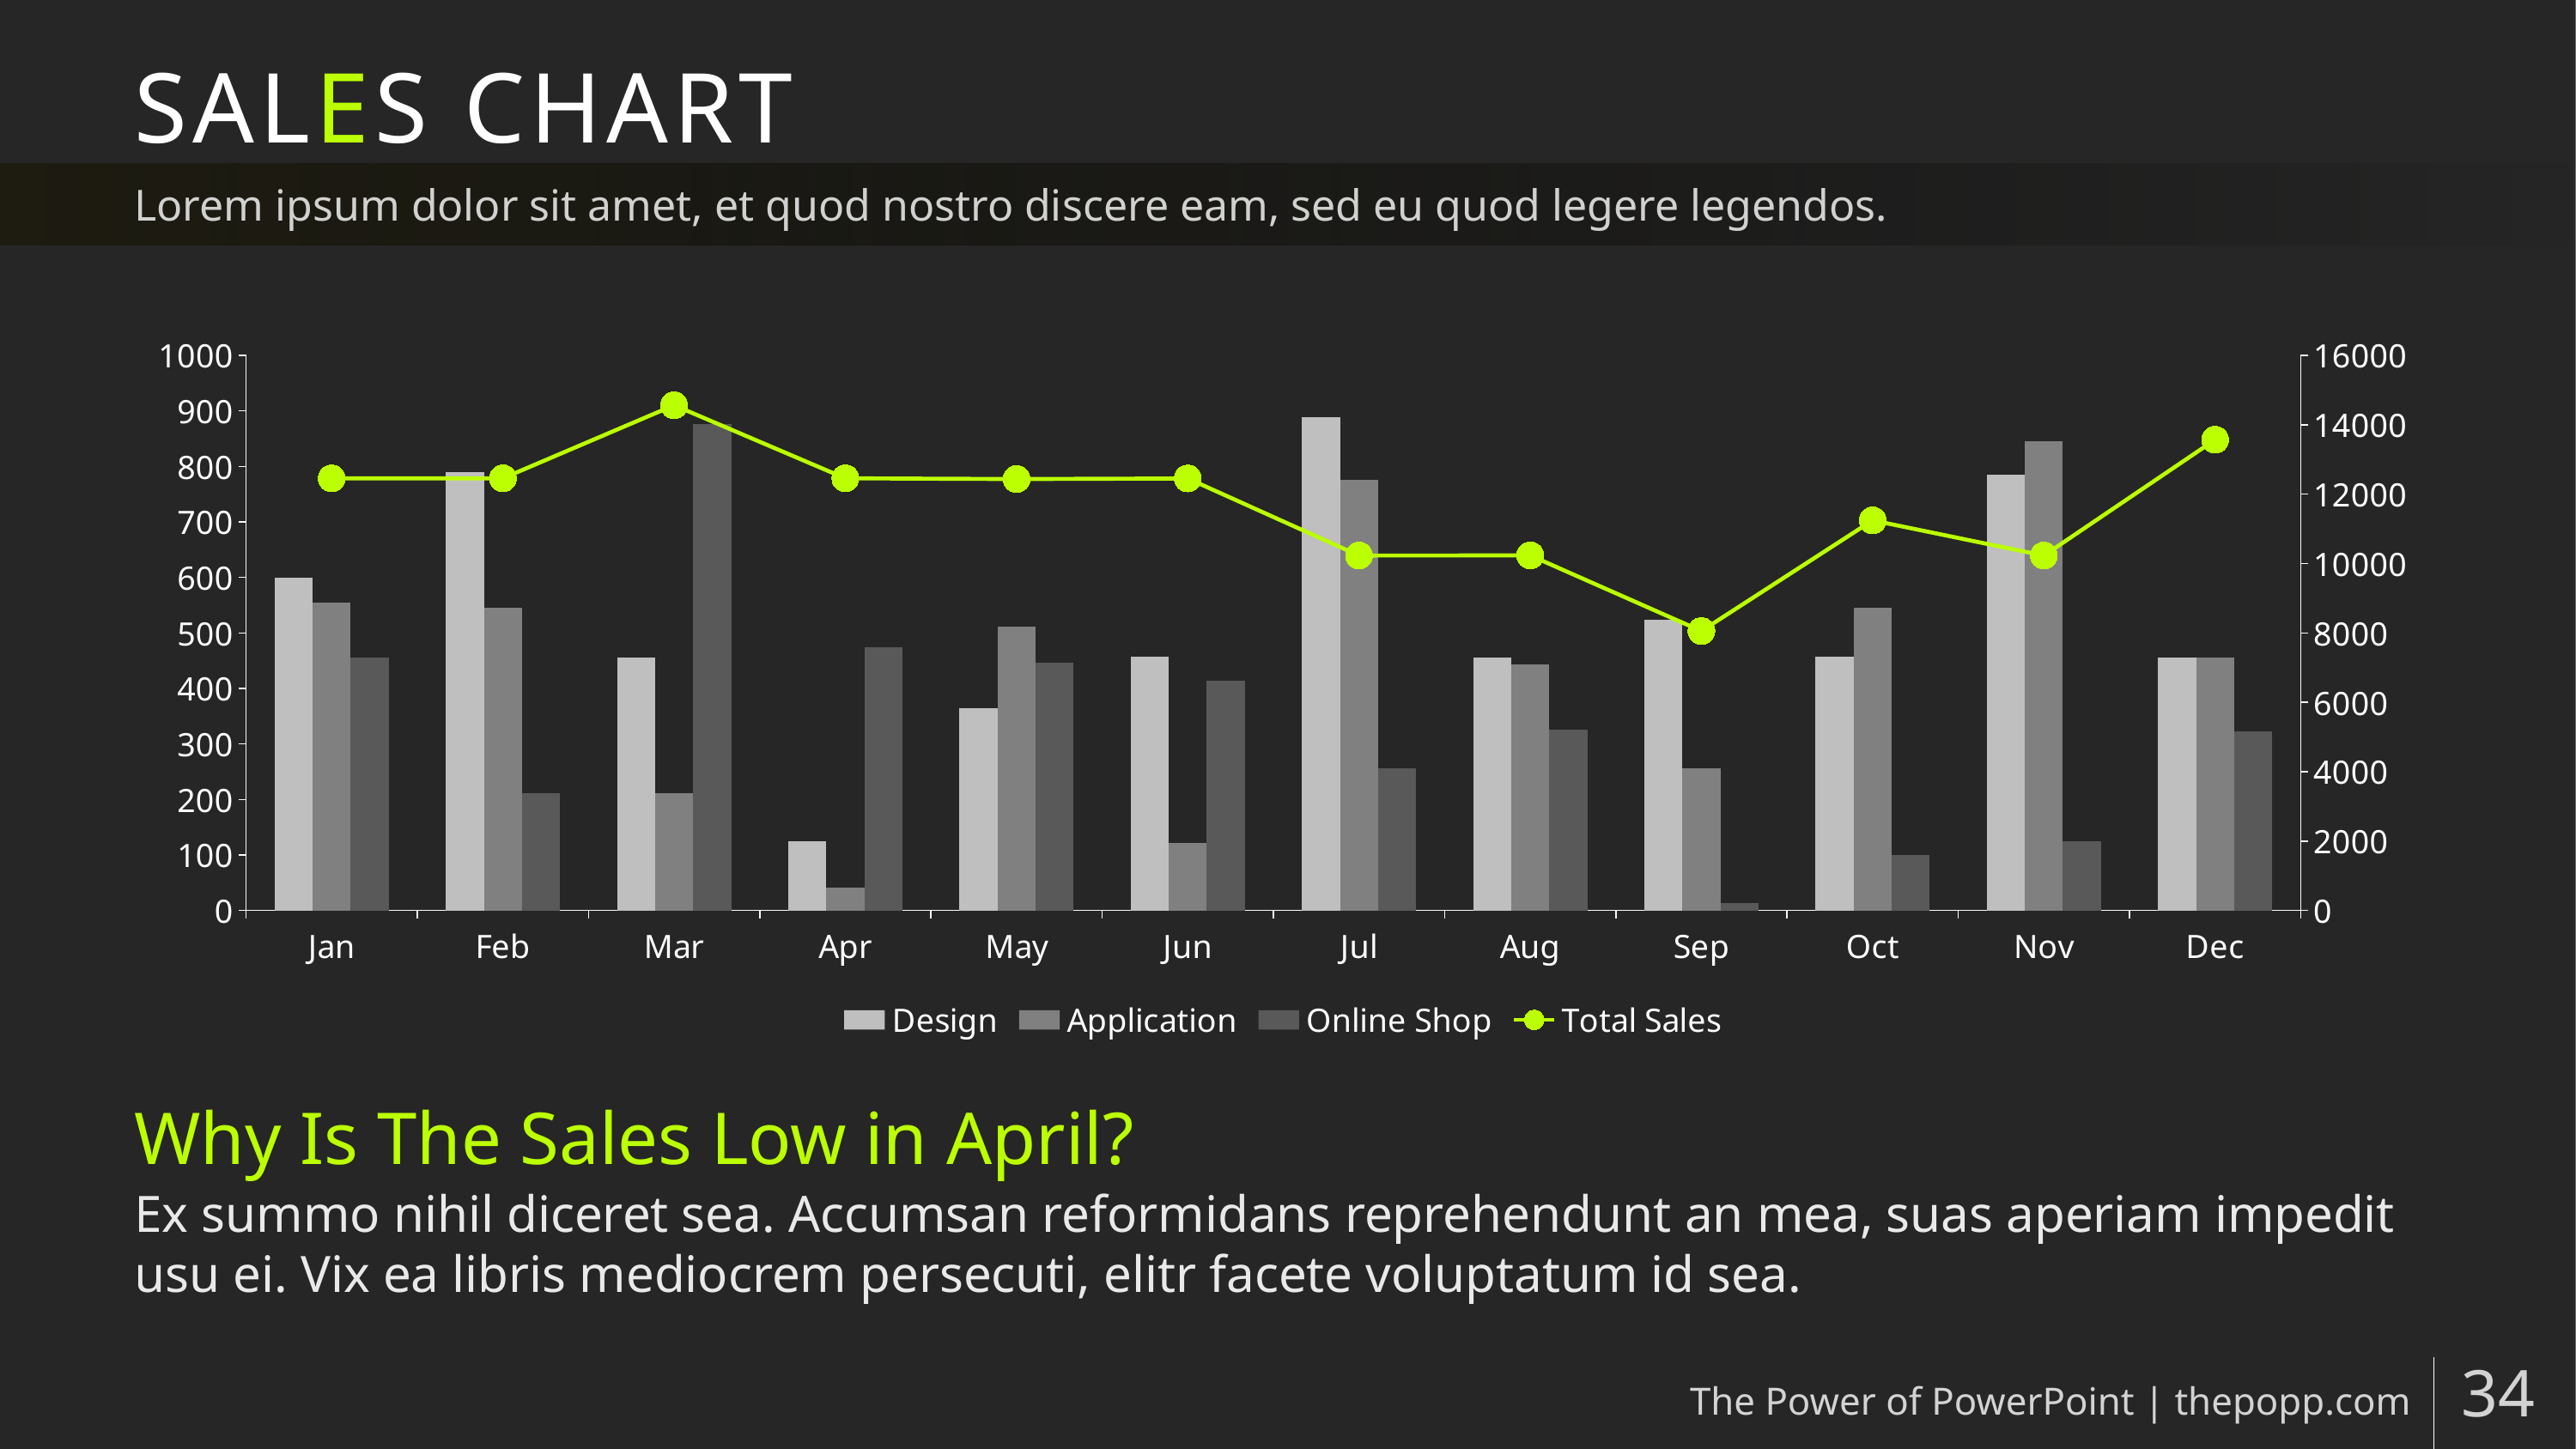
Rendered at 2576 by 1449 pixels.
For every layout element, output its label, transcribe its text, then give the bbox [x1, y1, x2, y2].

title SALES CHART [111, 0, 2430, 174]
list Lorem ipsum dolor sit amet, et quod nostro discere eam, sed eu quod legere legendos. [111, 167, 2404, 248]
slide_number 34 [2438, 1357, 2576, 1434]
chart [111, 318, 2455, 1049]
list Ex summo nihil diceret sea. Accumsan reformidans reprehendunt an mea, suas aperiam impedit usu ei. Vix ea libris mediocrem persecuti, elitr facete voluptatum id sea. [111, 1170, 2455, 1333]
footer The Power of PowerPoint | thepopp.com [922, 1356, 2434, 1434]
list Why Is The Sales Low in April? [111, 1069, 2455, 1170]
